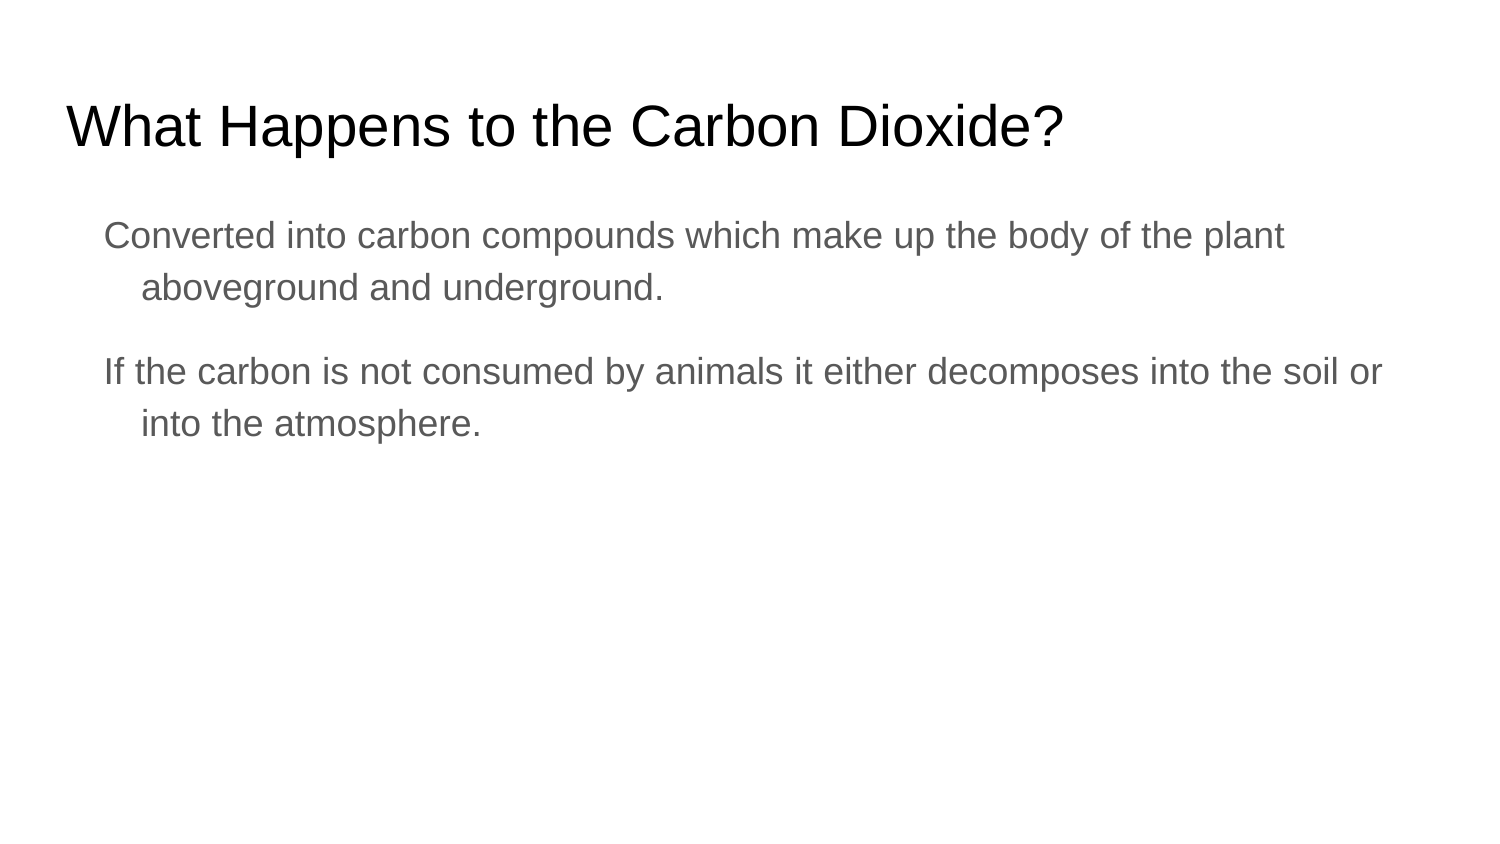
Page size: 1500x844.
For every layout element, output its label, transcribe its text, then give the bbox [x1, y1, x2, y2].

list Converted into carbon compounds which make up the body of the plant aboveground and underground. If the carbon is not consumed by animals it either decomposes into the soil or into the atmosphere. [51, 189, 1449, 750]
title What Happens to the Carbon Dioxide? [51, 72, 1449, 167]
